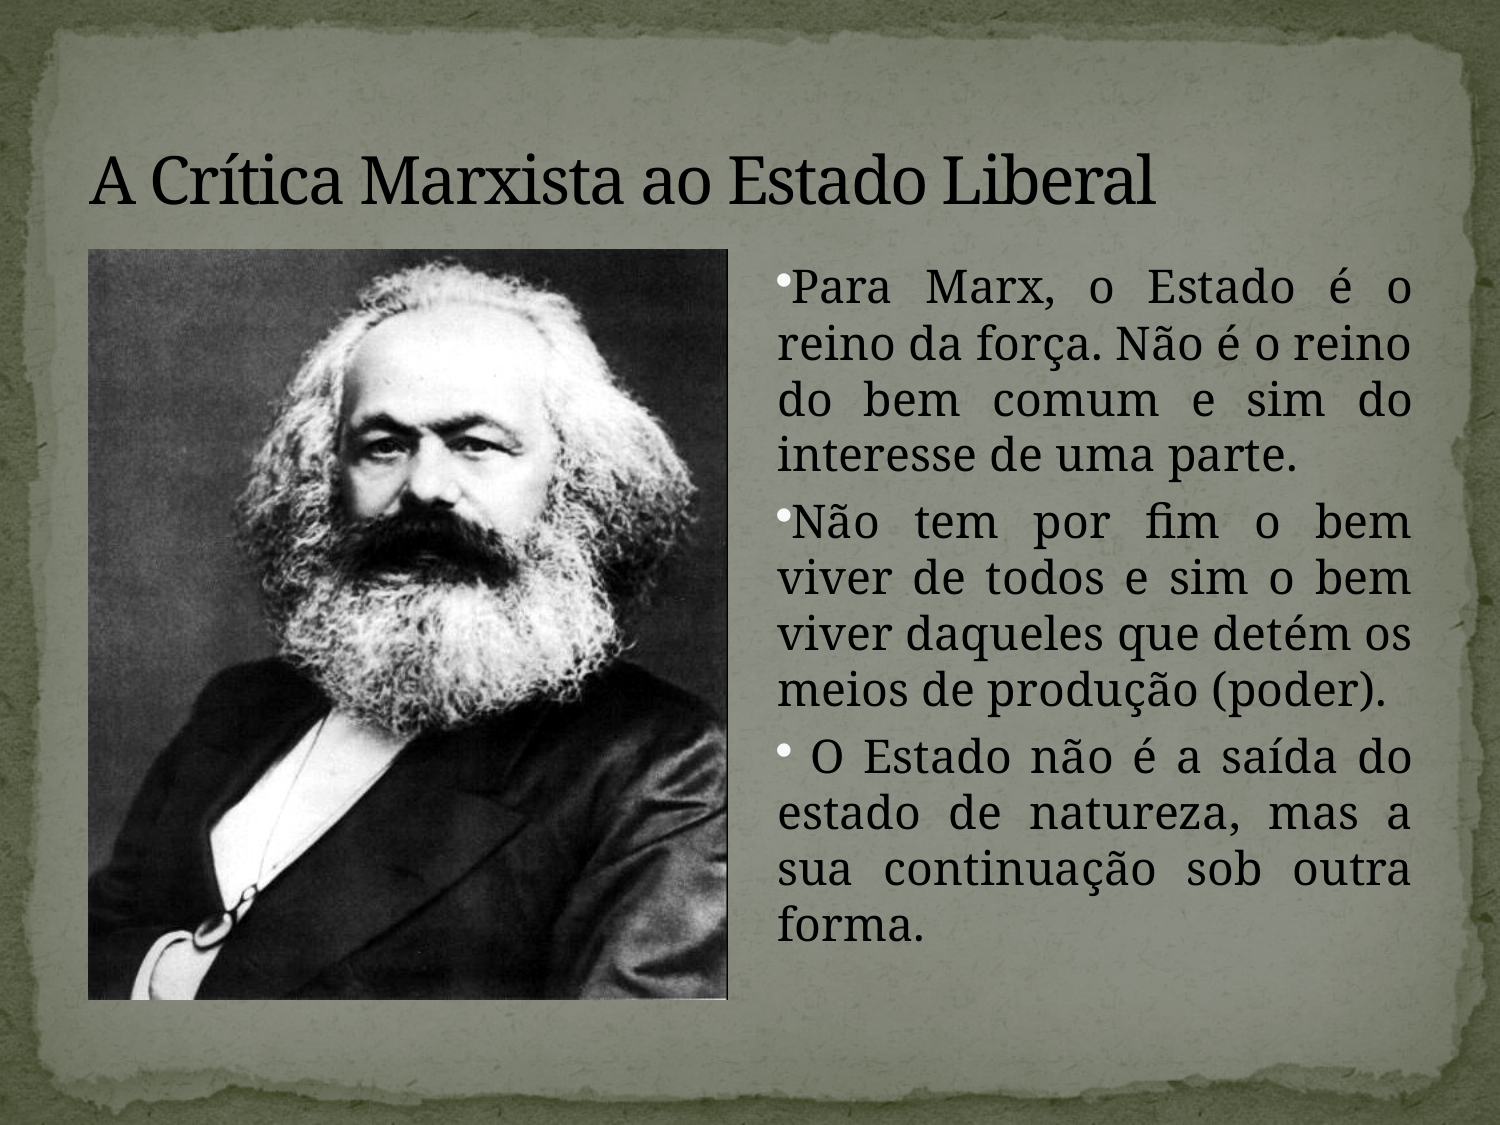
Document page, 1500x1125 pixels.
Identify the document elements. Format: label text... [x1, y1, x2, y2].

title A Crítica Marxista ao Estado Liberal [74, 24, 1425, 225]
list Para Marx, o Estado é o reino da força. Não é o reino do bem comum e sim do interesse de uma parte. Não tem por fim o bem viver de todos e sim o bem viver daqueles que detém os meios de produção (poder). O Estado não é a saída do estado de natureza, mas a sua continuação sob outra forma. [762, 249, 1429, 1000]
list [91, 252, 727, 998]
